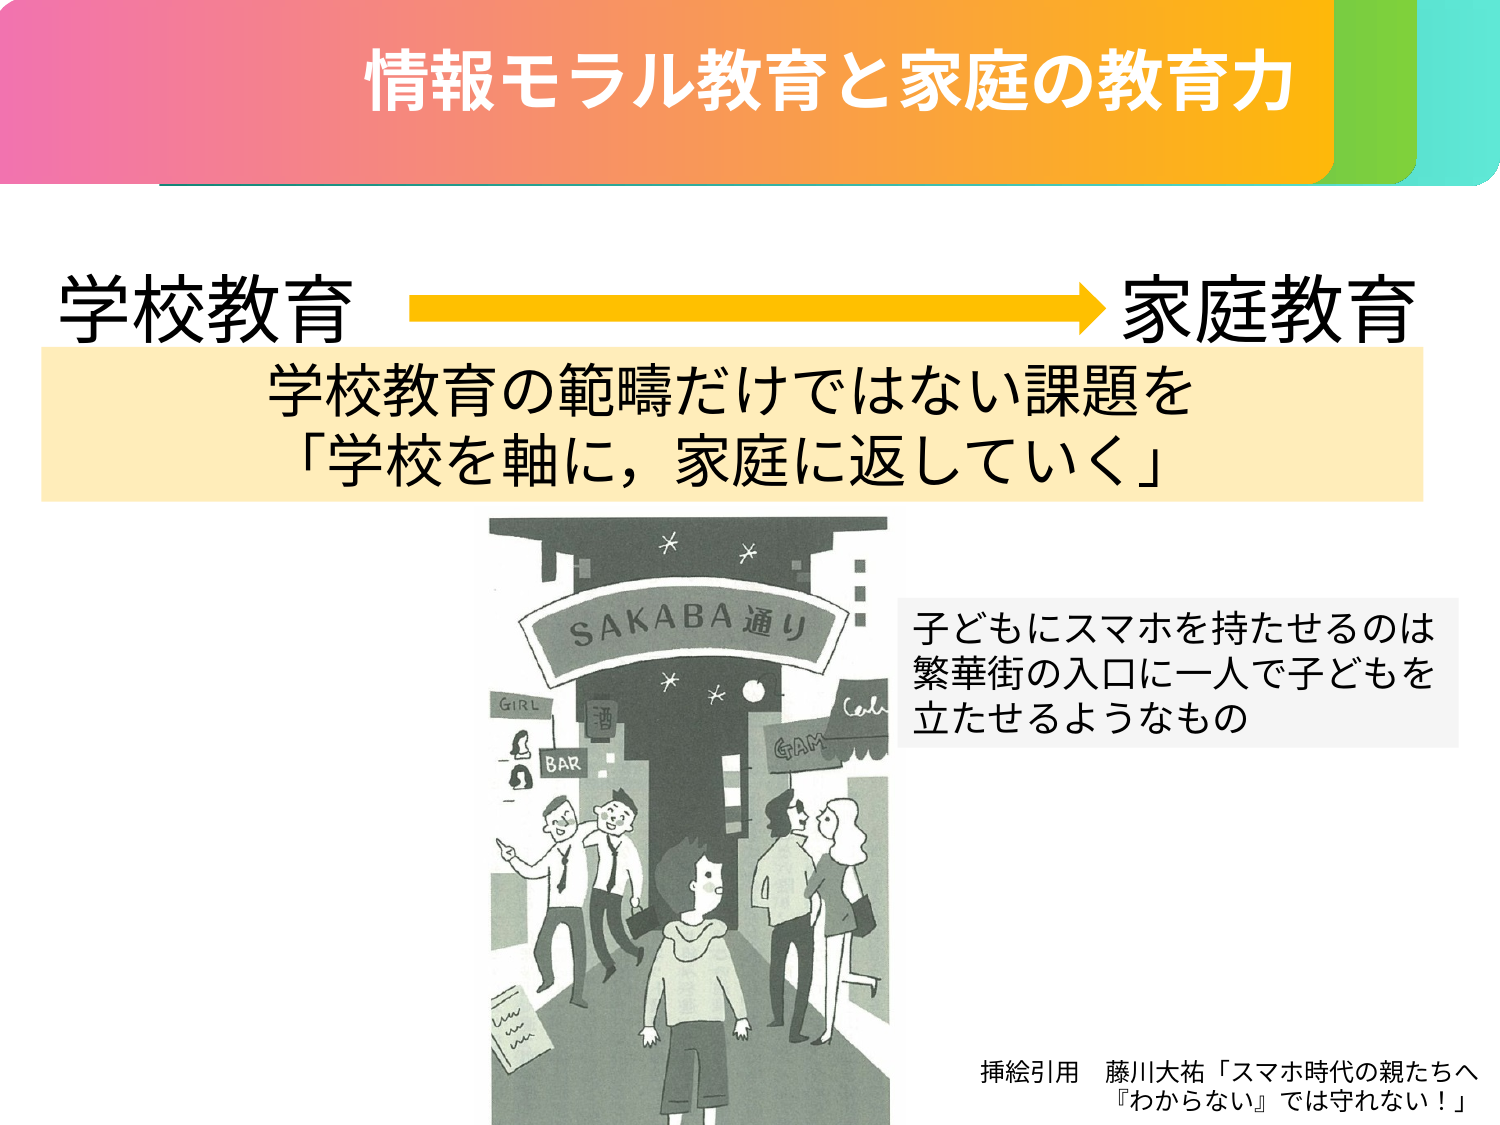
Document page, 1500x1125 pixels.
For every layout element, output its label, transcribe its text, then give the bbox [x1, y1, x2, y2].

text_box 挿絵引用 藤川大祐「スマホ時代の親たちへ 『わからない』では守れない！」 [911, 1048, 1495, 1124]
text_box 学校教育 [41, 255, 408, 346]
text_box 家庭教育 [1104, 255, 1459, 361]
text_box 子どもにスマホを持たせるのは繁華街の入口に一人で子どもを立たせるようなもの [911, 597, 1459, 748]
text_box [1419, 0, 1500, 187]
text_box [0, 0, 1335, 185]
picture [474, 505, 906, 1125]
text_box [407, 279, 1109, 338]
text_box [1336, 0, 1418, 185]
text_box 学校教育の範疇だけではない課題を 「学校を軸に，家庭に返していく」 [41, 346, 1424, 502]
